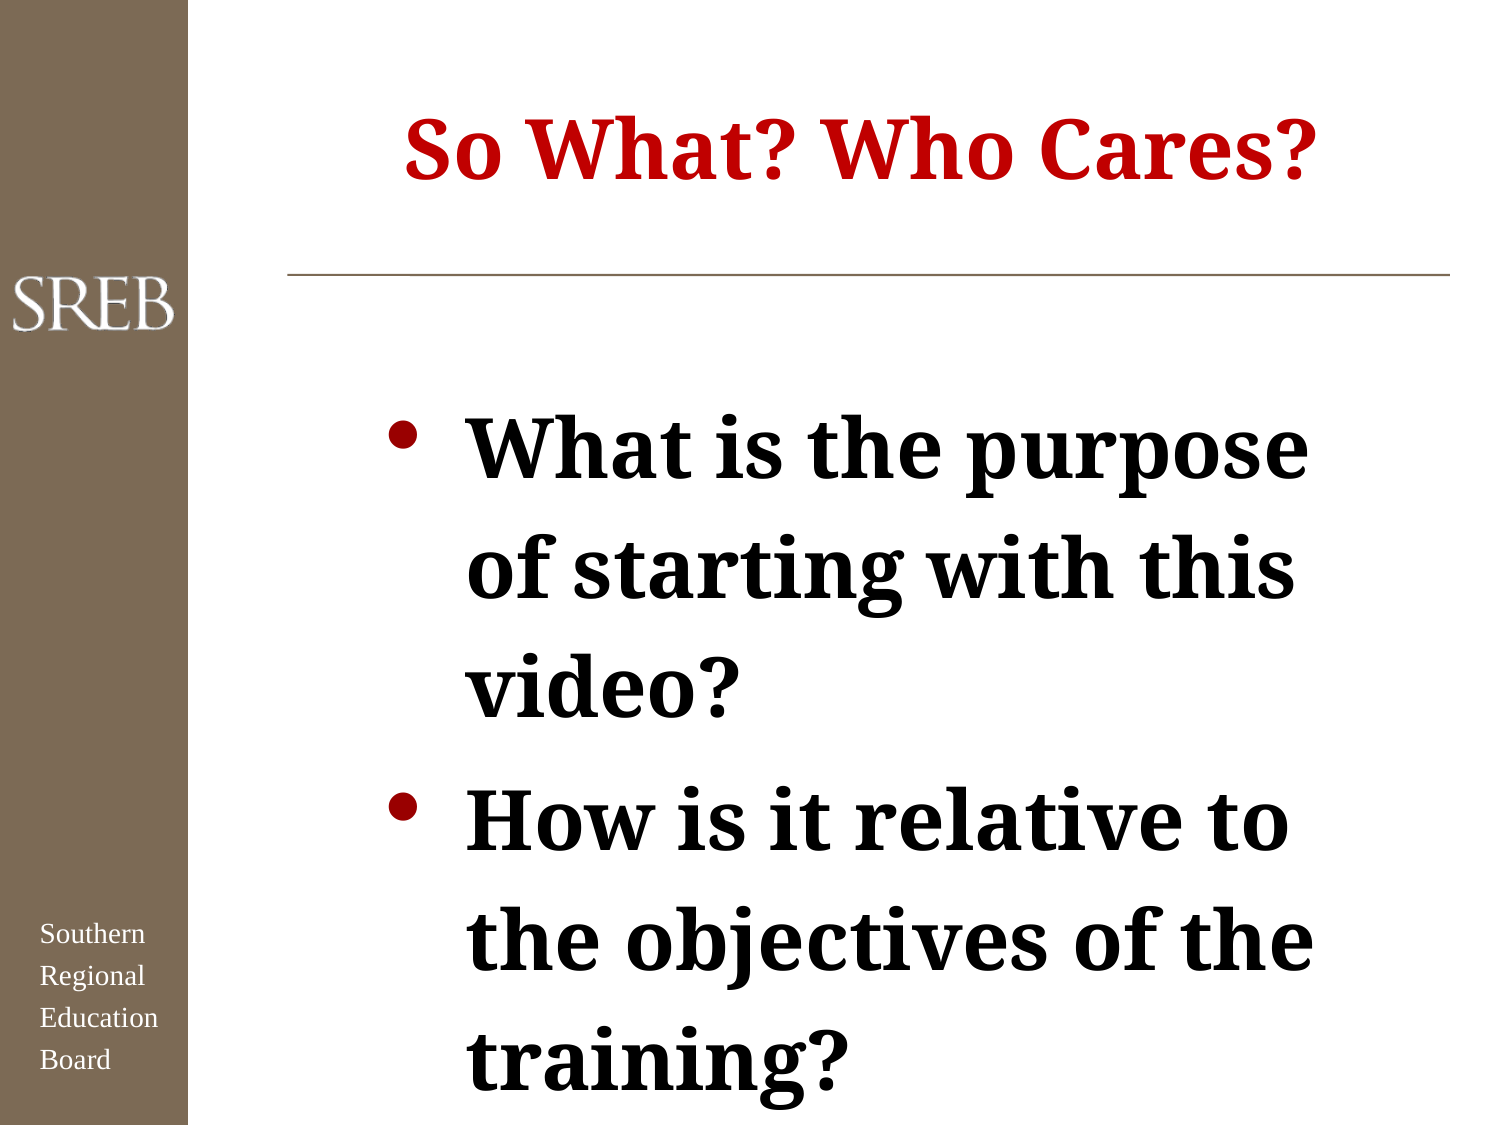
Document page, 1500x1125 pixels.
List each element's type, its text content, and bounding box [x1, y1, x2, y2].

text_box What is the purpose of starting with this video? How is it relative to the objectives of the training? [224, 274, 1425, 930]
text_box So What? Who Cares? [237, 74, 1488, 218]
picture [12, 274, 175, 332]
